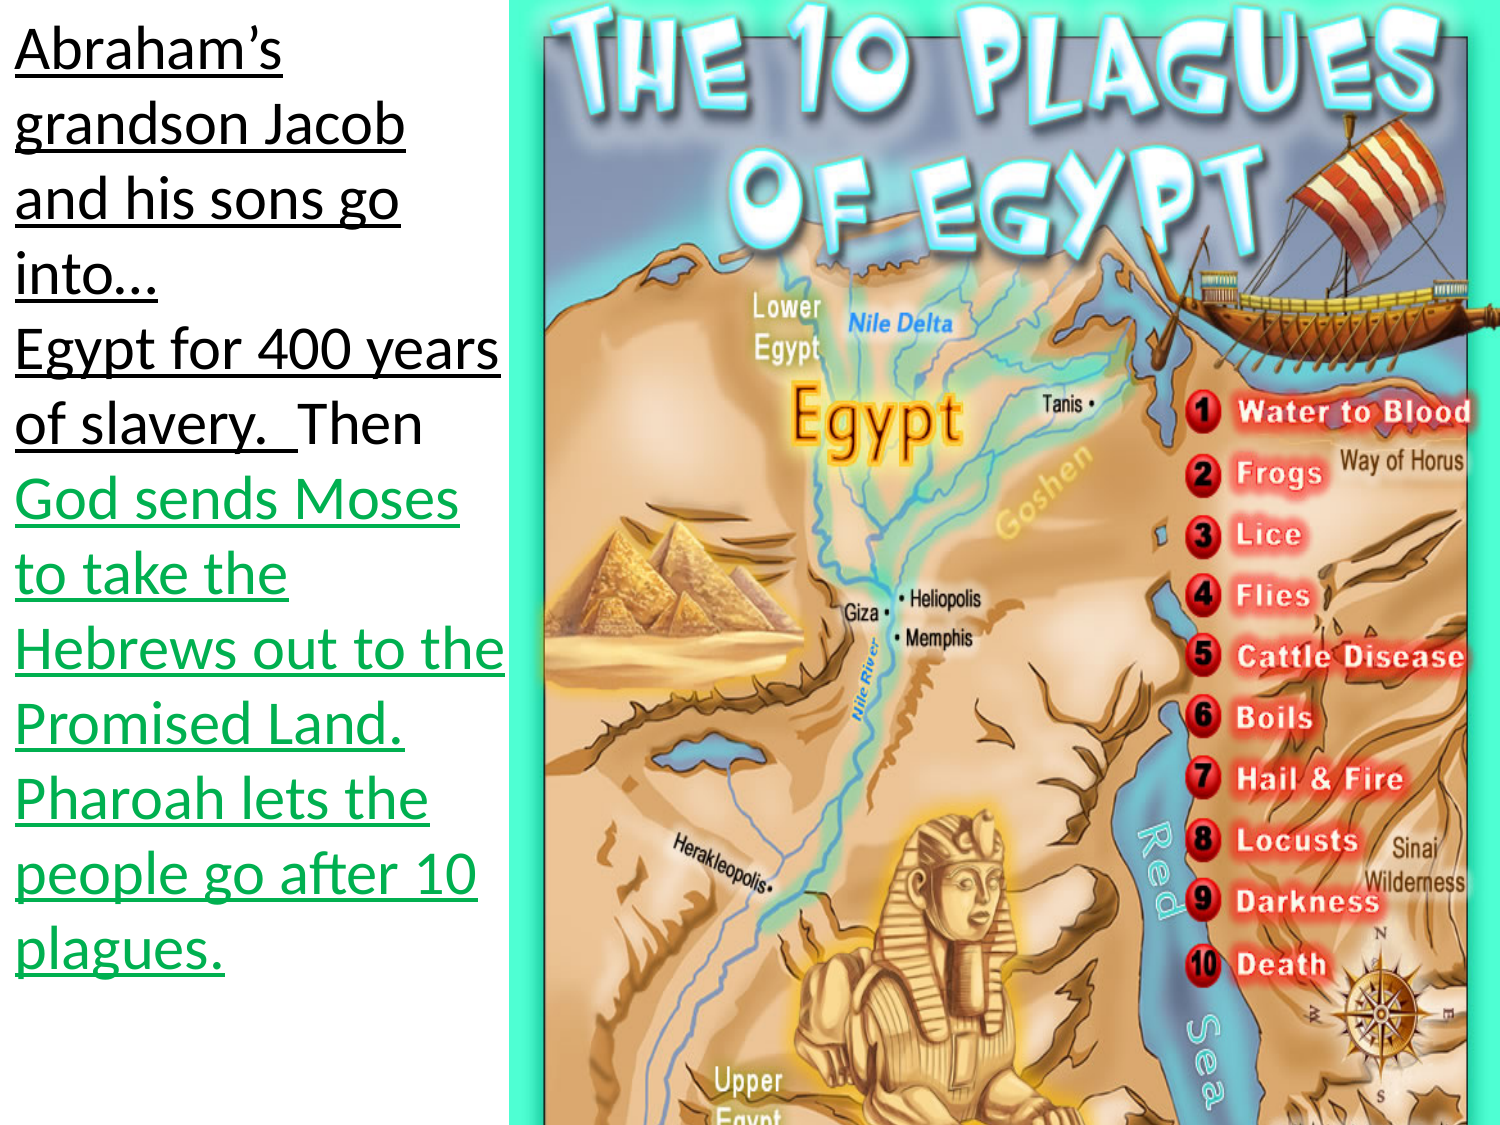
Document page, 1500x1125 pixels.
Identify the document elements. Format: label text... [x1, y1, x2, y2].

picture [509, 0, 1500, 1125]
text_box Abraham’s grandson Jacob and his sons go into… Egypt for 400 years of slavery. Then God sends Moses to take the Hebrews out to the Promised Land. Pharoah lets the people go after 10 plagues. [0, 0, 507, 989]
